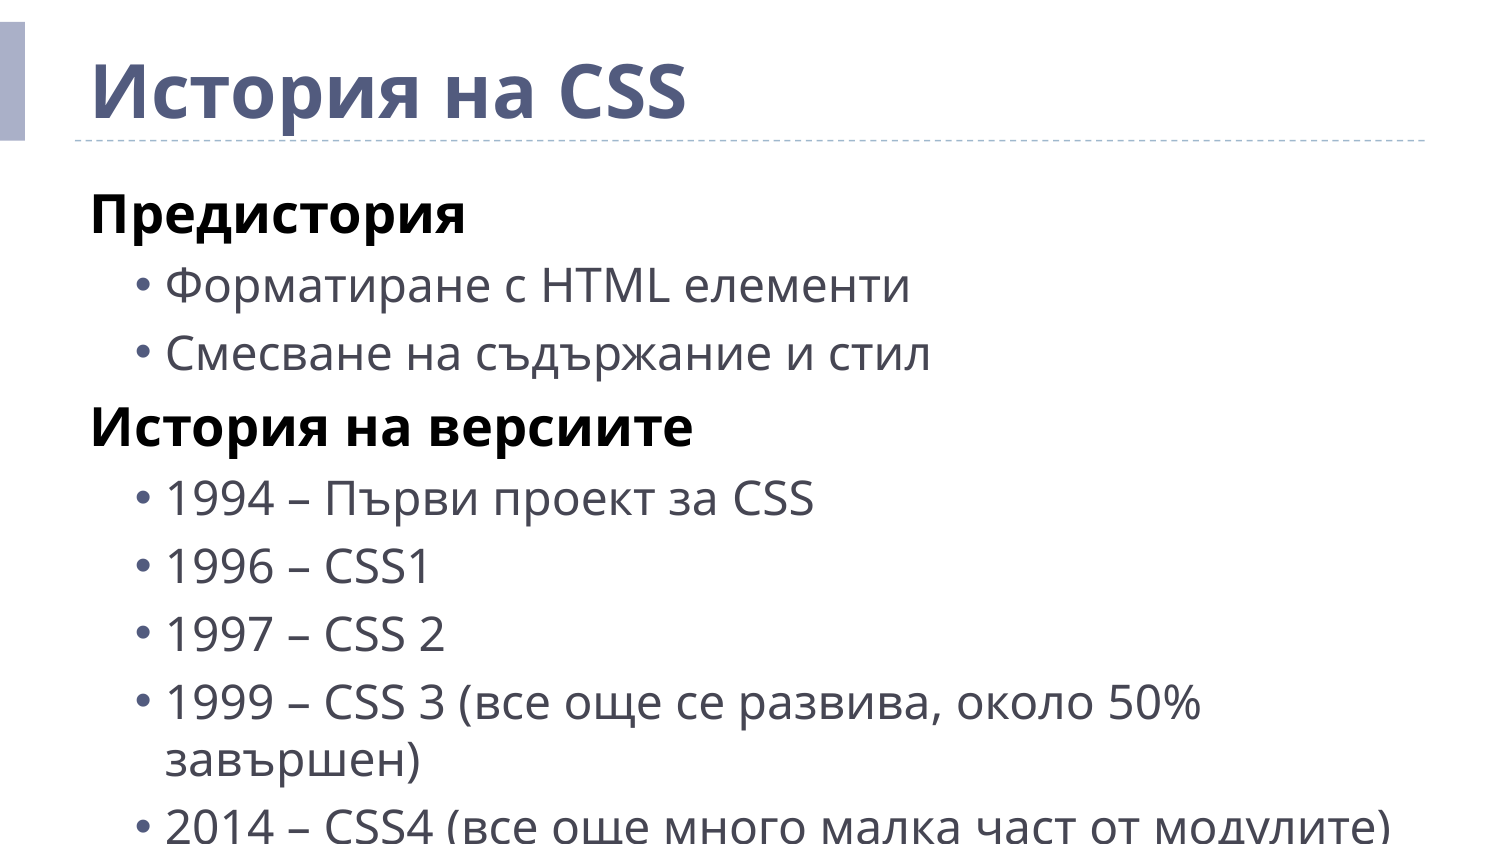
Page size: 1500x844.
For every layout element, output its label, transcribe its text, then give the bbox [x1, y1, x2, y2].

list Предистория Форматиране с HTML елементи Смесване на съдържание и стил История на версиите 1994 – Първи проект за CSS 1996 – CSS1 1997 – CSS 2 1999 – CSS 3 (все още се развива, около 50% завършен) 2014 – CSS4 (все още много малка част от модулите) [75, 171, 1475, 835]
title История на CSS [75, 18, 1475, 141]
